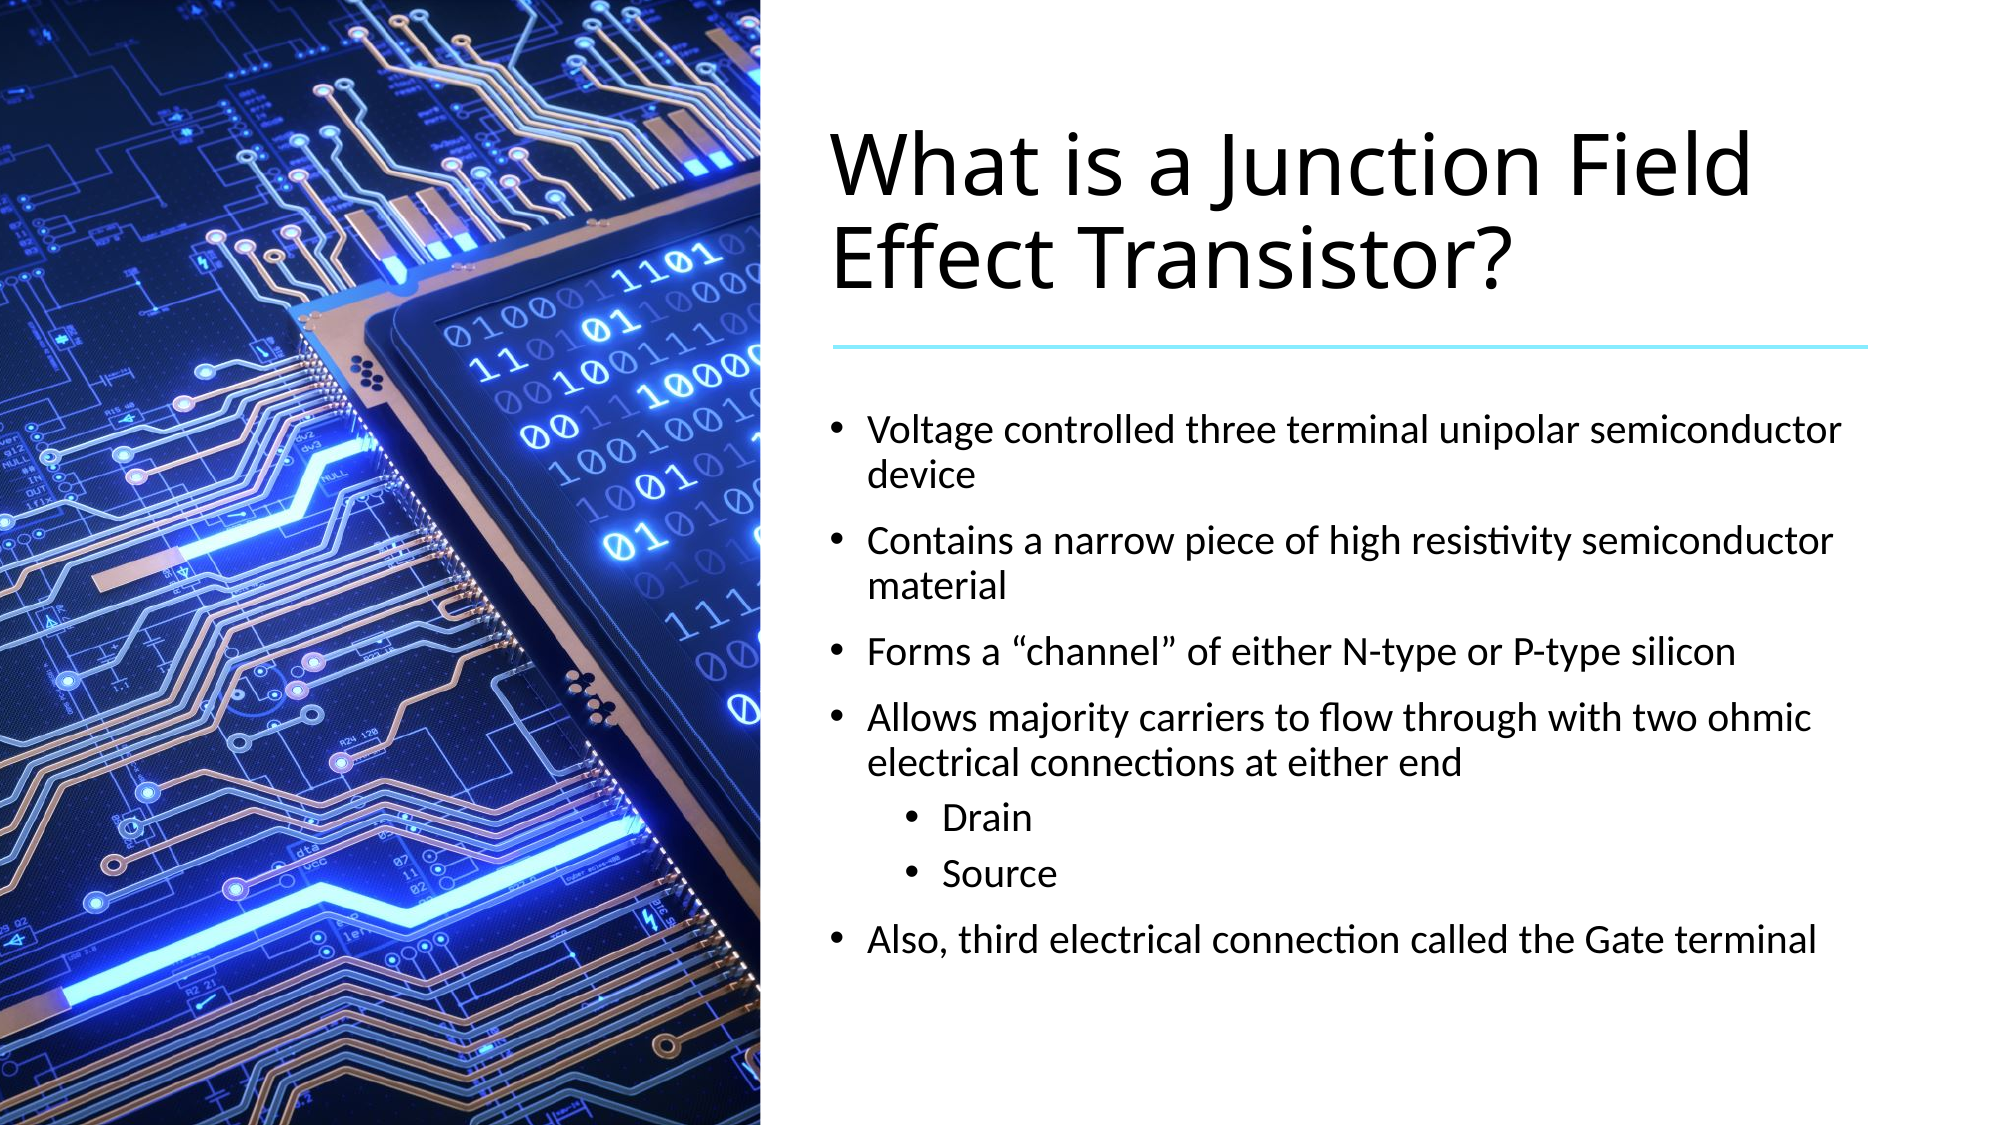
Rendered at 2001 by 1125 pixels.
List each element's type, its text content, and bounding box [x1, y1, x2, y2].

title What is a Junction Field Effect Transistor? [814, 103, 1895, 315]
list Voltage controlled three terminal unipolar semiconductor device Contains a narrow piece of high resistivity semiconductor material Forms a “channel” of either N-type or P-type silicon Allows majority carriers to flow through with two ohmic electrical connections at either end Drain Source Also, third electrical connection called the Gate terminal [814, 399, 1895, 1021]
picture [0, 0, 761, 1125]
